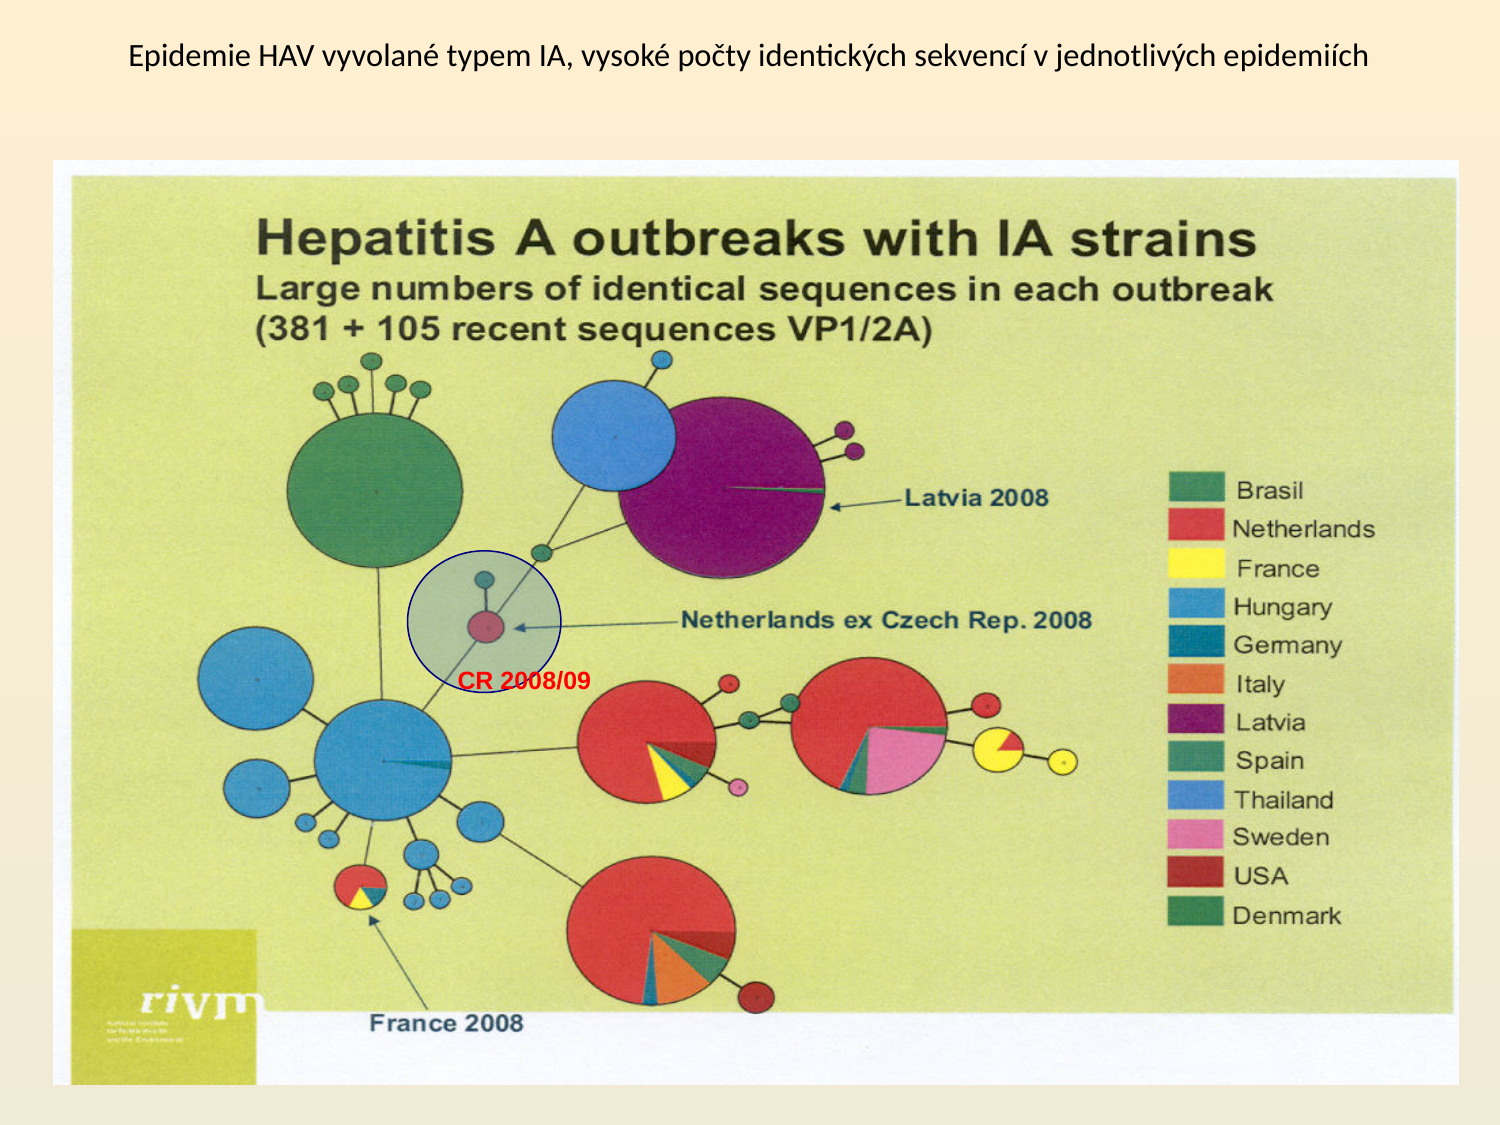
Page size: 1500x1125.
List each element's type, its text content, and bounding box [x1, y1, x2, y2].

picture [52, 160, 1460, 1085]
title Epidemie HAV vyvolané typem IA, vysoké počty identických sekvencí v jednotlivých epidemiích [112, 24, 1388, 82]
